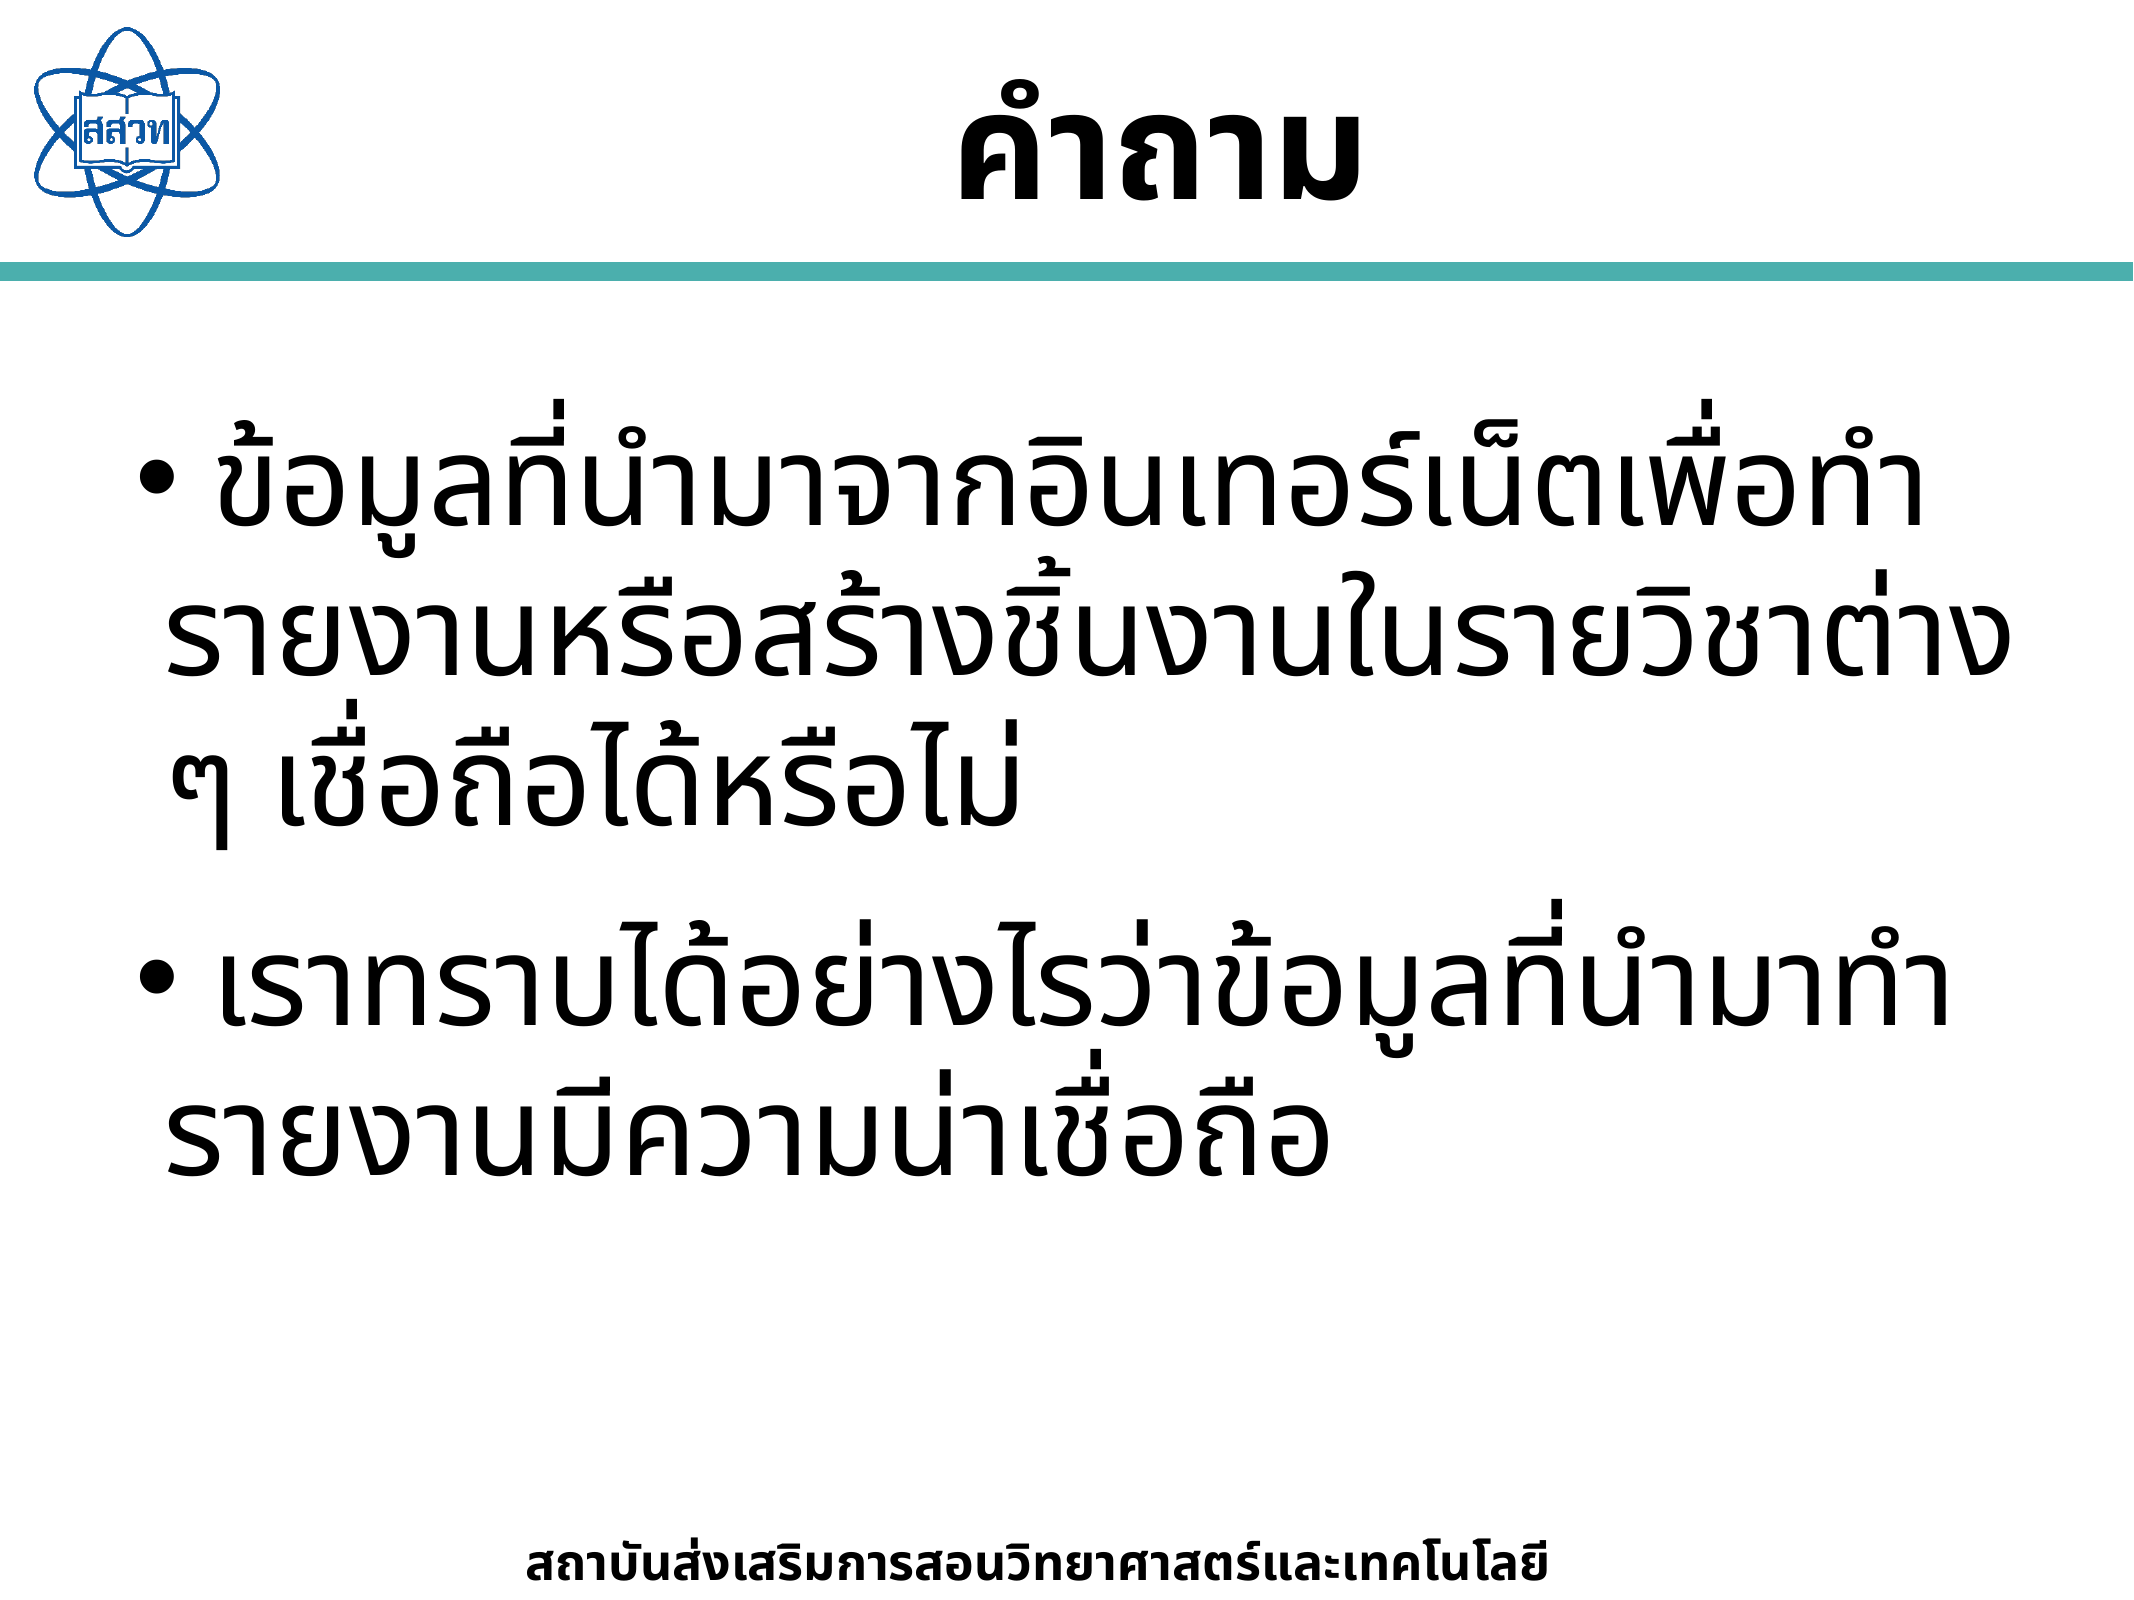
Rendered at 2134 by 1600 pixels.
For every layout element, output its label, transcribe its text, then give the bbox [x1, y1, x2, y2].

text_box สถาบันส่งเสริมการสอนวิทยาศาสตร์และเทคโนโลยี [74, 1522, 2002, 1589]
text_box ข้อมูลที่นำมาจากอินเทอร์เน็ตเพื่อทำรายงานหรือสร้างชิ้นงานในรายวิชาต่าง ๆ เชื่อถือได้หรือไม่ เราทราบได้อย่างไรว่าข้อมูลที่นำมาทำรายงานมีความน่าเชื่อถือ [126, 391, 2031, 1209]
text_box คำถาม [259, 41, 2063, 238]
picture [33, 27, 220, 237]
